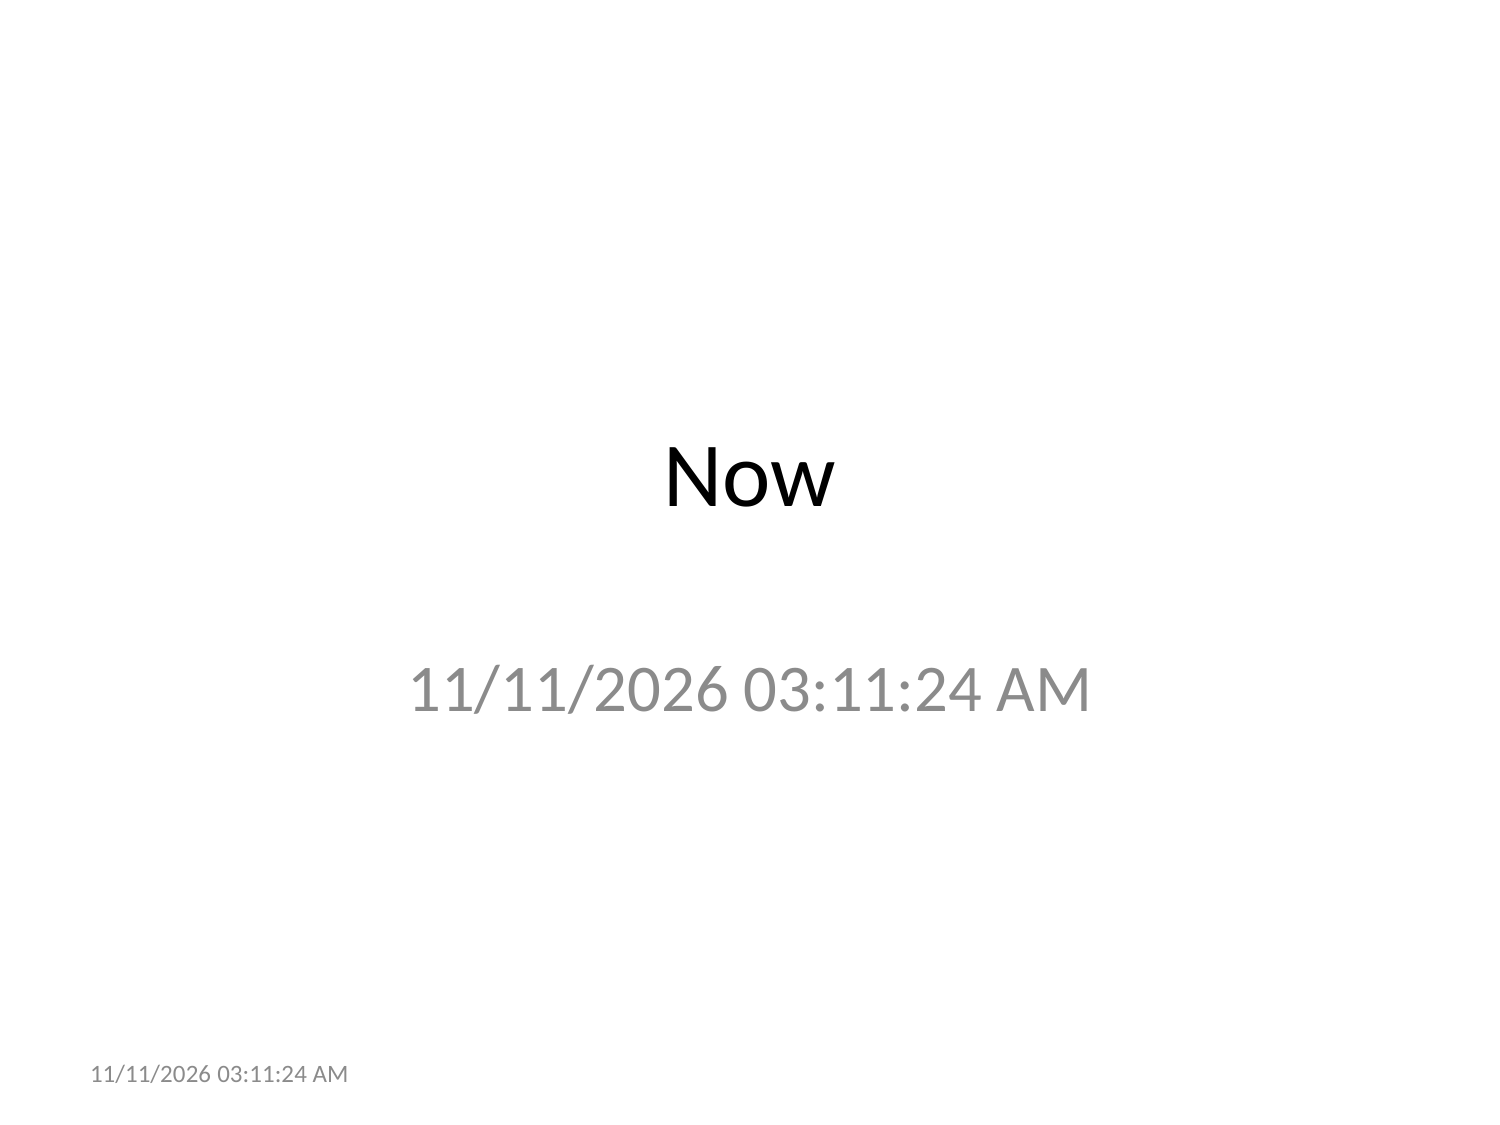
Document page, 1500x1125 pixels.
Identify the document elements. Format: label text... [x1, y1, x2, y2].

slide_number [75, 1042, 425, 1103]
title Now [112, 349, 1388, 591]
subtitle 2011-12-19 10:20:04 AM [225, 637, 1275, 925]
